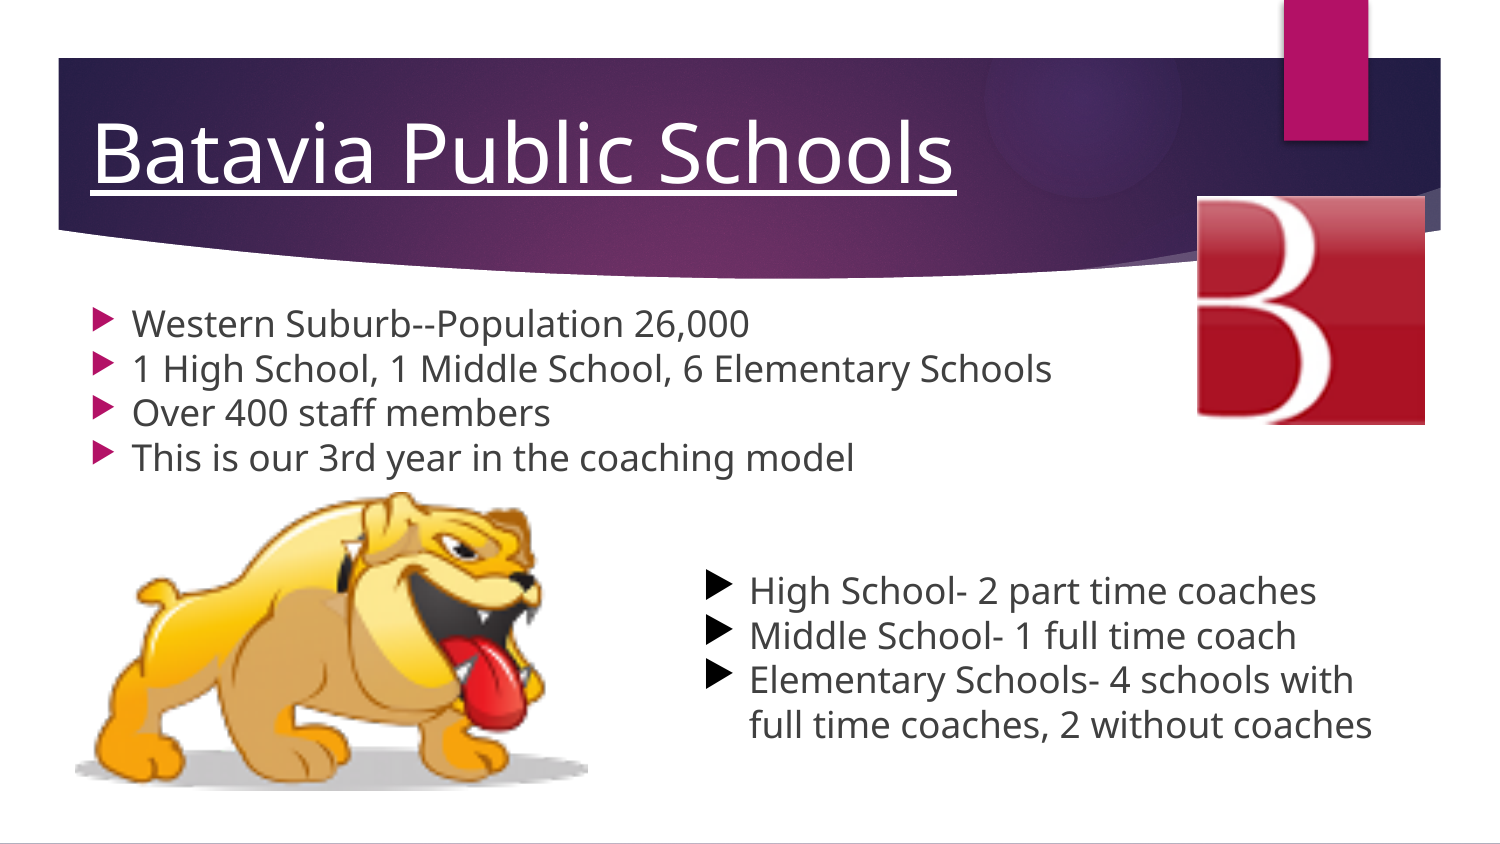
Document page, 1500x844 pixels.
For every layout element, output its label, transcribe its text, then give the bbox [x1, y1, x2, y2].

title Batavia Public Schools [75, 75, 1425, 196]
picture [1196, 196, 1426, 425]
picture [74, 492, 589, 792]
list Western Suburb--Population 26,000 1 High School, 1 Middle School, 6 Elementary Schools Over 400 staff members This is our 3rd year in the coaching model High School- 2 part time coaches Middle School- 1 full time coach Elementary Schools- 4 schools with full time coaches, 2 without coaches [75, 196, 1425, 808]
